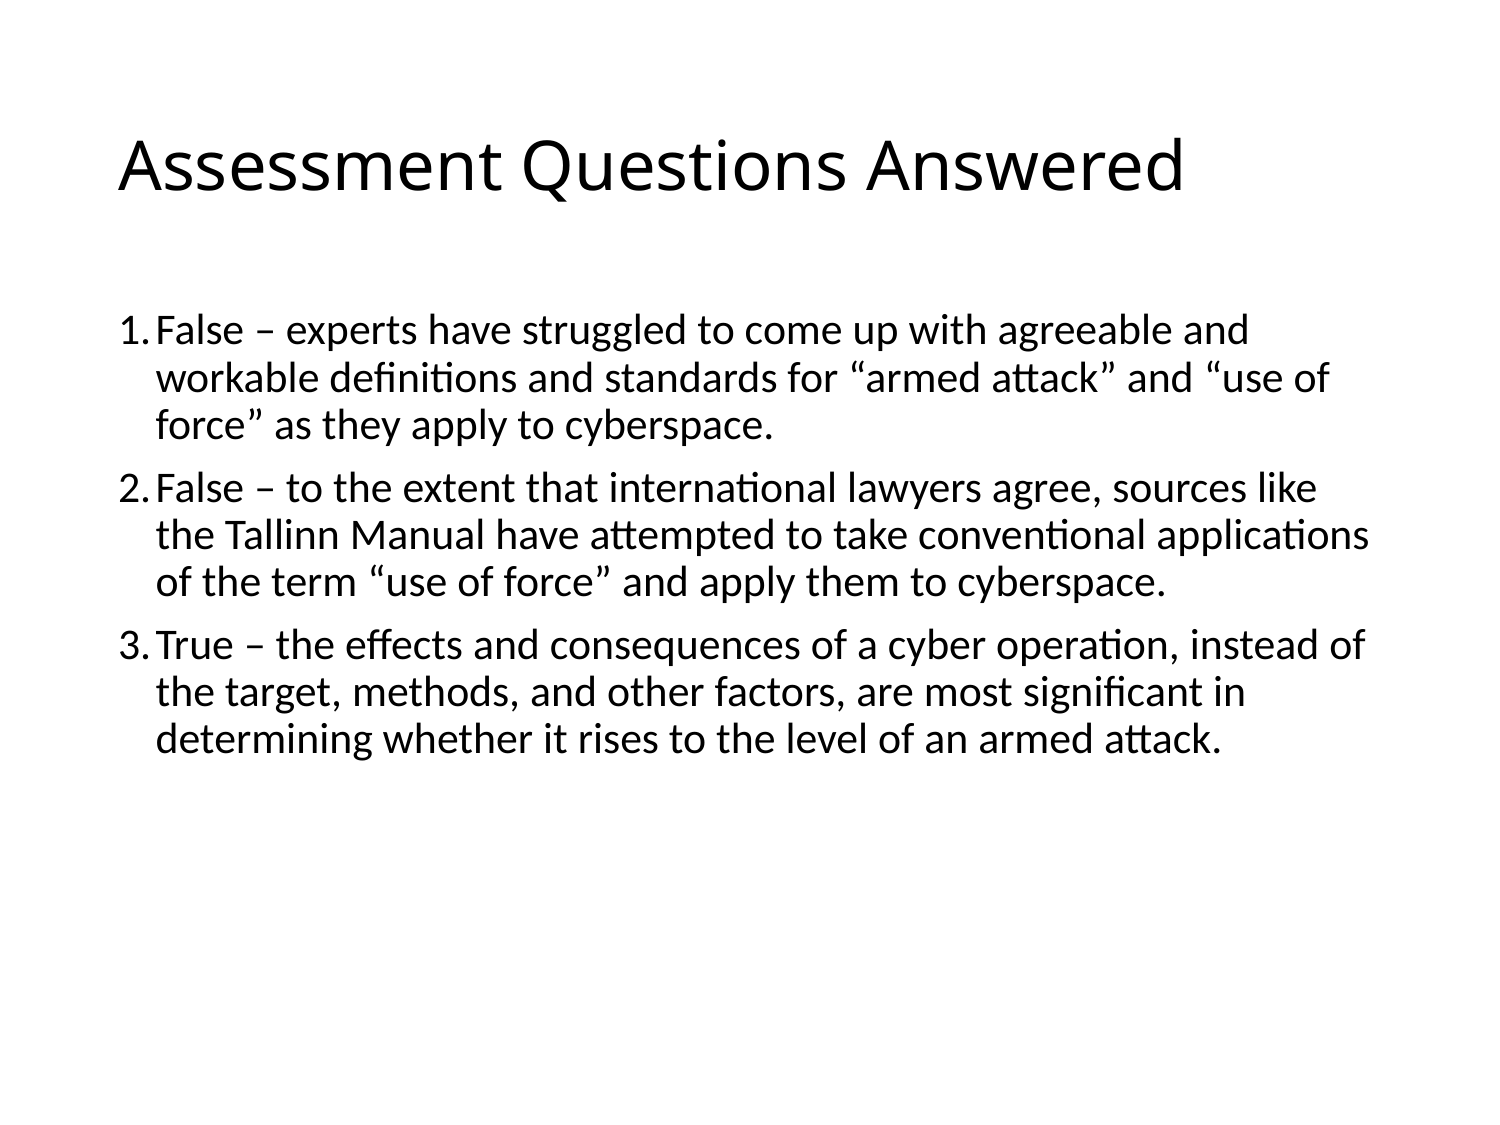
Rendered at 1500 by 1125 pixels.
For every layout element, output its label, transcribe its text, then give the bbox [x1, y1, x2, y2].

list False – experts have struggled to come up with agreeable and workable definitions and standards for “armed attack” and “use of force” as they apply to cyberspace. False – to the extent that international lawyers agree, sources like the Tallinn Manual have attempted to take conventional applications of the term “use of force” and apply them to cyberspace. True – the effects and consequences of a cyber operation, instead of the target, methods, and other factors, are most significant in determining whether it rises to the level of an armed attack. [102, 299, 1398, 1014]
title Assessment Questions Answered [102, 59, 1398, 278]
